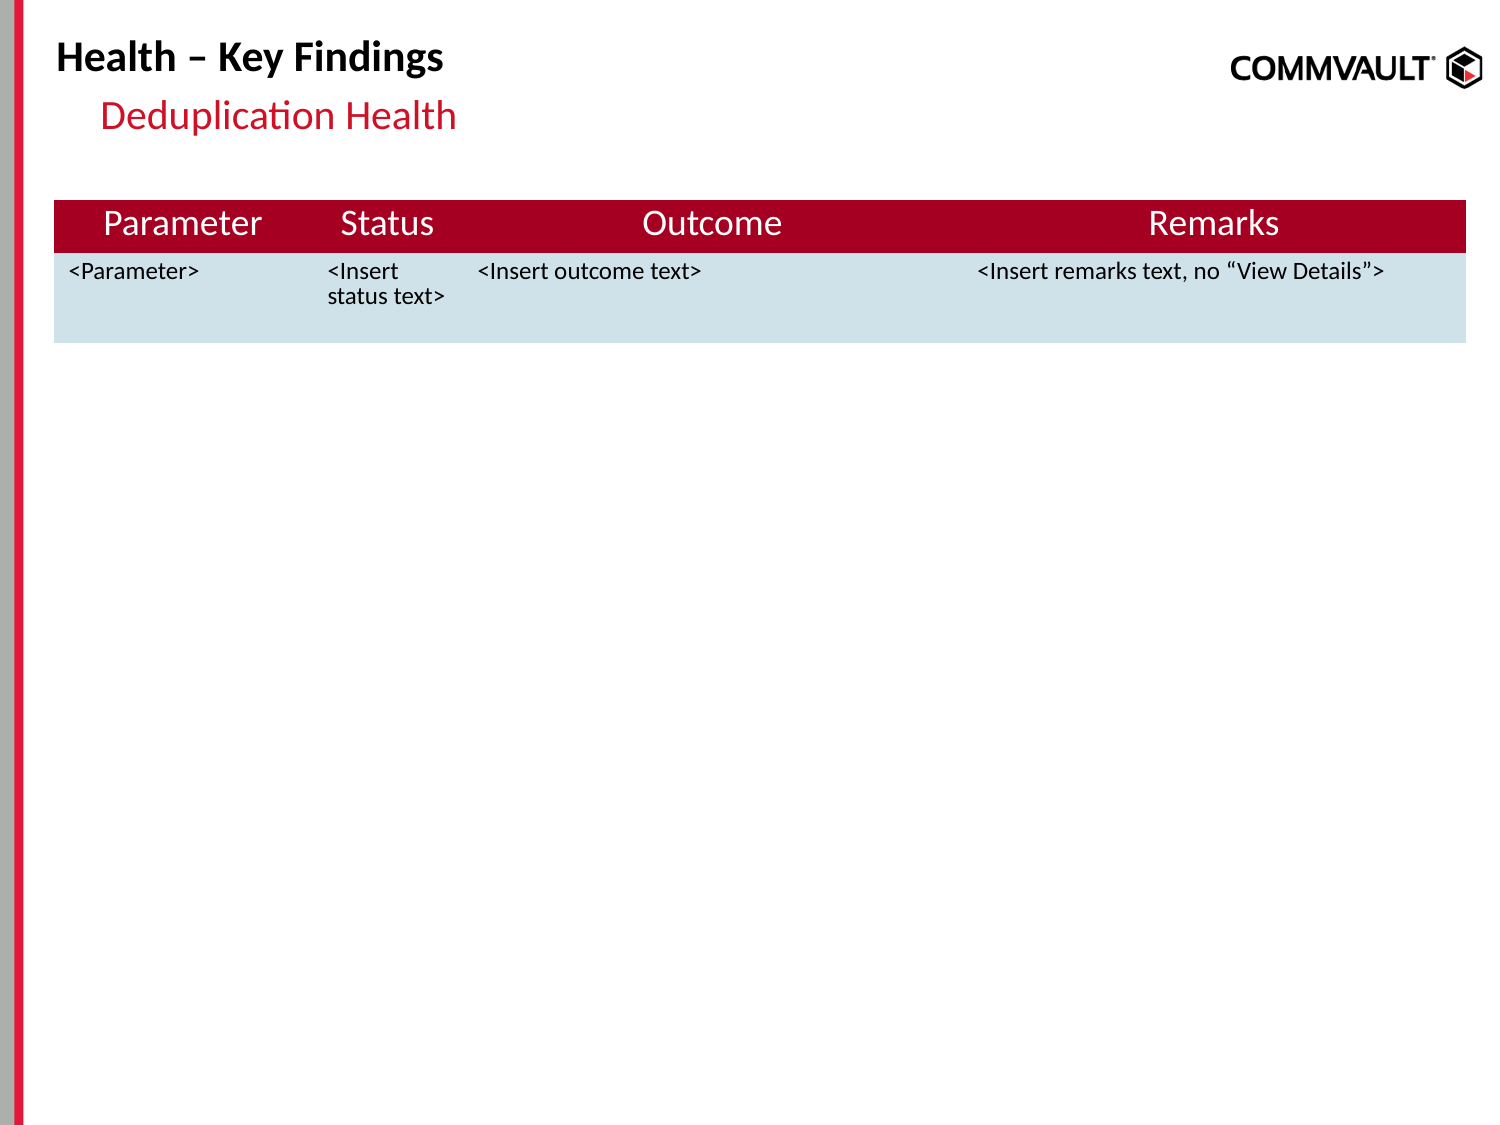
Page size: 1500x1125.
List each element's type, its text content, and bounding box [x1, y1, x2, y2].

table_header Parameter [54, 200, 312, 253]
list Deduplication Health [85, 89, 1232, 150]
table_cell <Insert outcome text> [462, 253, 962, 343]
picture [1232, 46, 1483, 89]
table_cell <Insert remarks text, no “View Details”> [962, 253, 1466, 343]
table_cell <Parameter> [54, 253, 312, 343]
title Health – Key Findings [41, 30, 1232, 90]
table_cell <Insert status text> [312, 253, 462, 343]
table_header Outcome [462, 200, 962, 253]
table_header Status [312, 200, 462, 253]
table_header Remarks [962, 200, 1466, 253]
